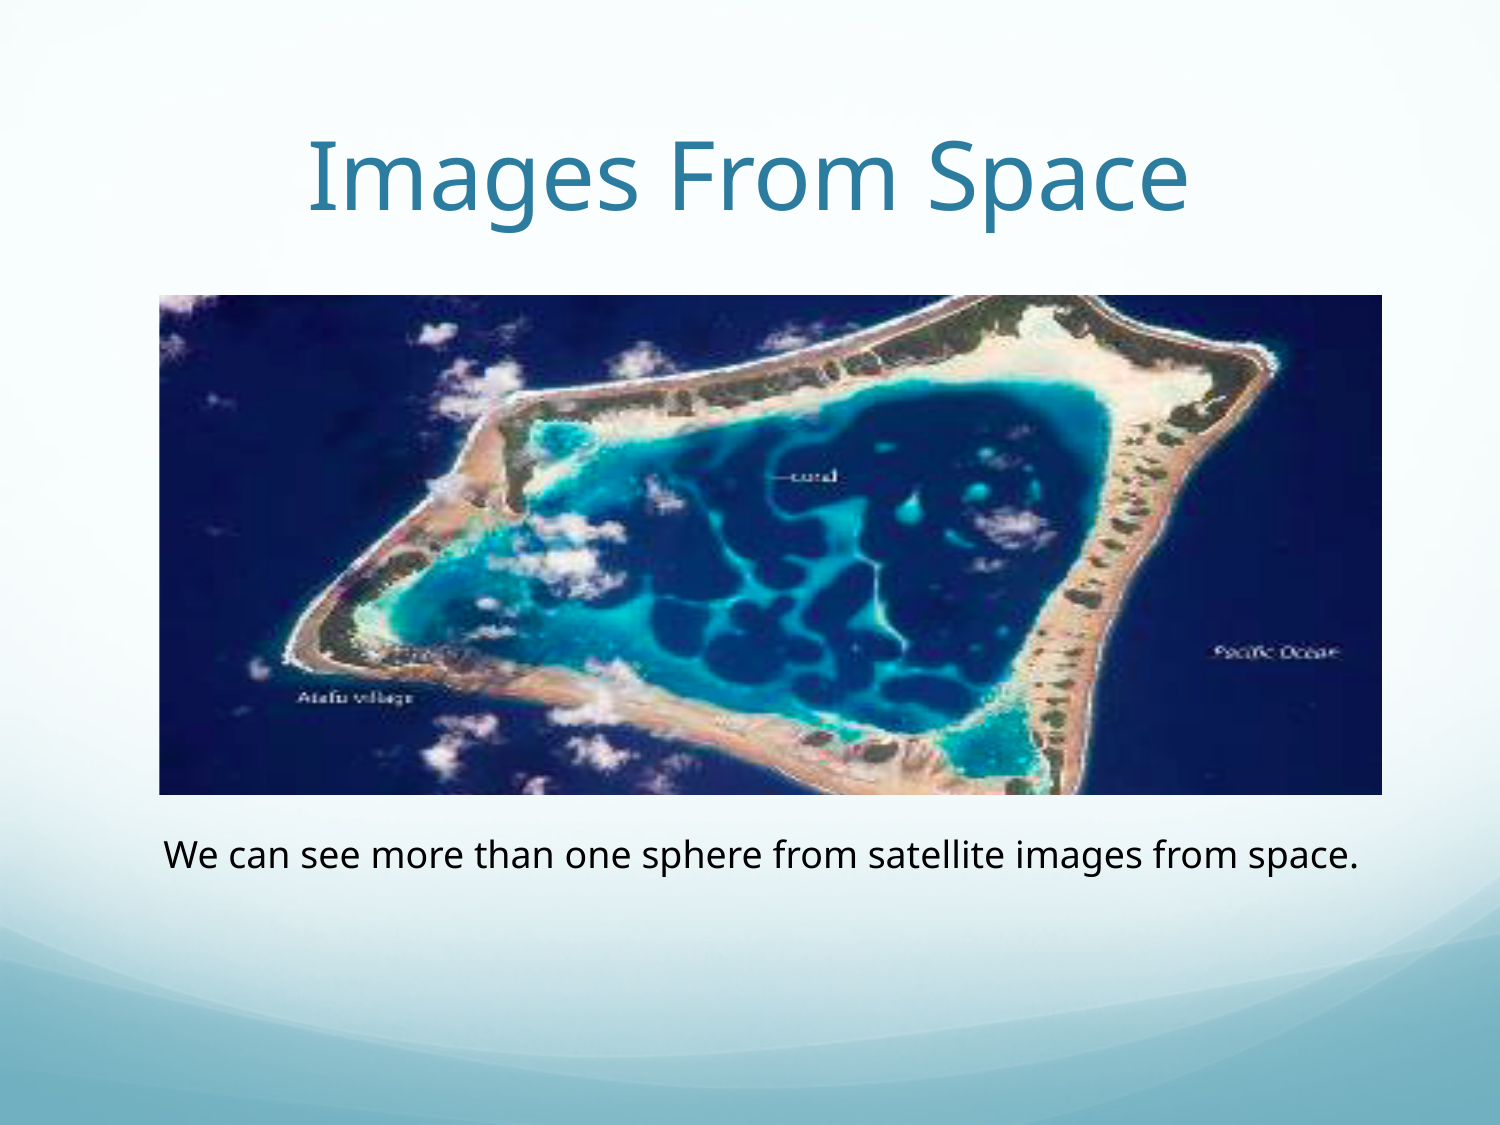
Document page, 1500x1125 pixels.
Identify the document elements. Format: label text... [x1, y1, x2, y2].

text_box We can see more than one sphere from satellite images from space. [148, 824, 1376, 884]
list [158, 295, 1383, 795]
title Images From Space [90, 17, 1410, 237]
